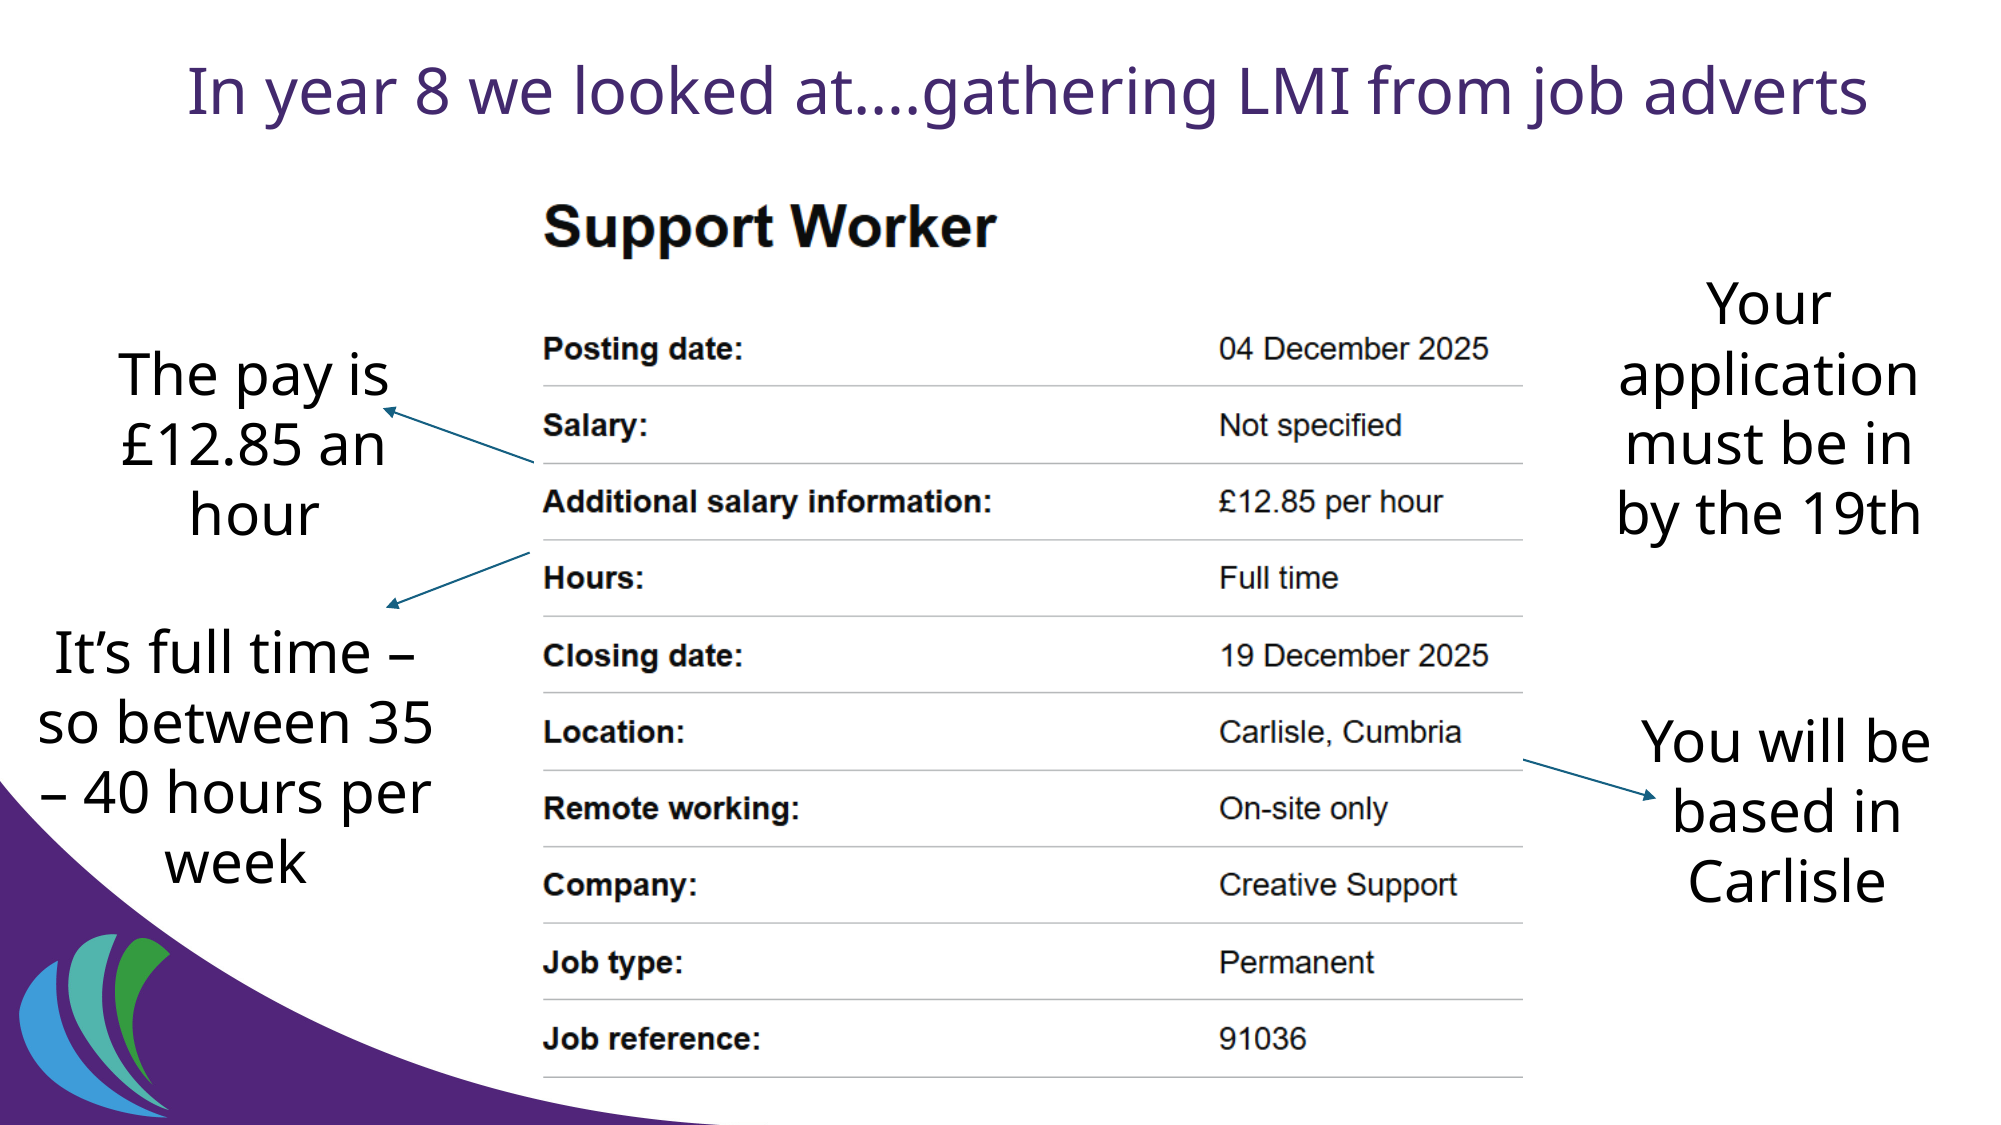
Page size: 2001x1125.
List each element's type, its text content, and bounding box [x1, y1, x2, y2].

text_box It’s full time – so between 35 – 40 hours per week [18, 607, 454, 903]
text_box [382, 407, 533, 464]
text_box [385, 552, 531, 609]
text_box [1524, 684, 1657, 799]
title In year 8 we looked at….gathering LMI from job adverts [96, 25, 1961, 162]
picture [0, 1, 2000, 1125]
text_box Your application must be in by the 19th [1576, 259, 1963, 554]
text_box You will be based in Carlisle [1614, 696, 1961, 922]
text_box The pay is £12.85 an hour [37, 329, 472, 555]
